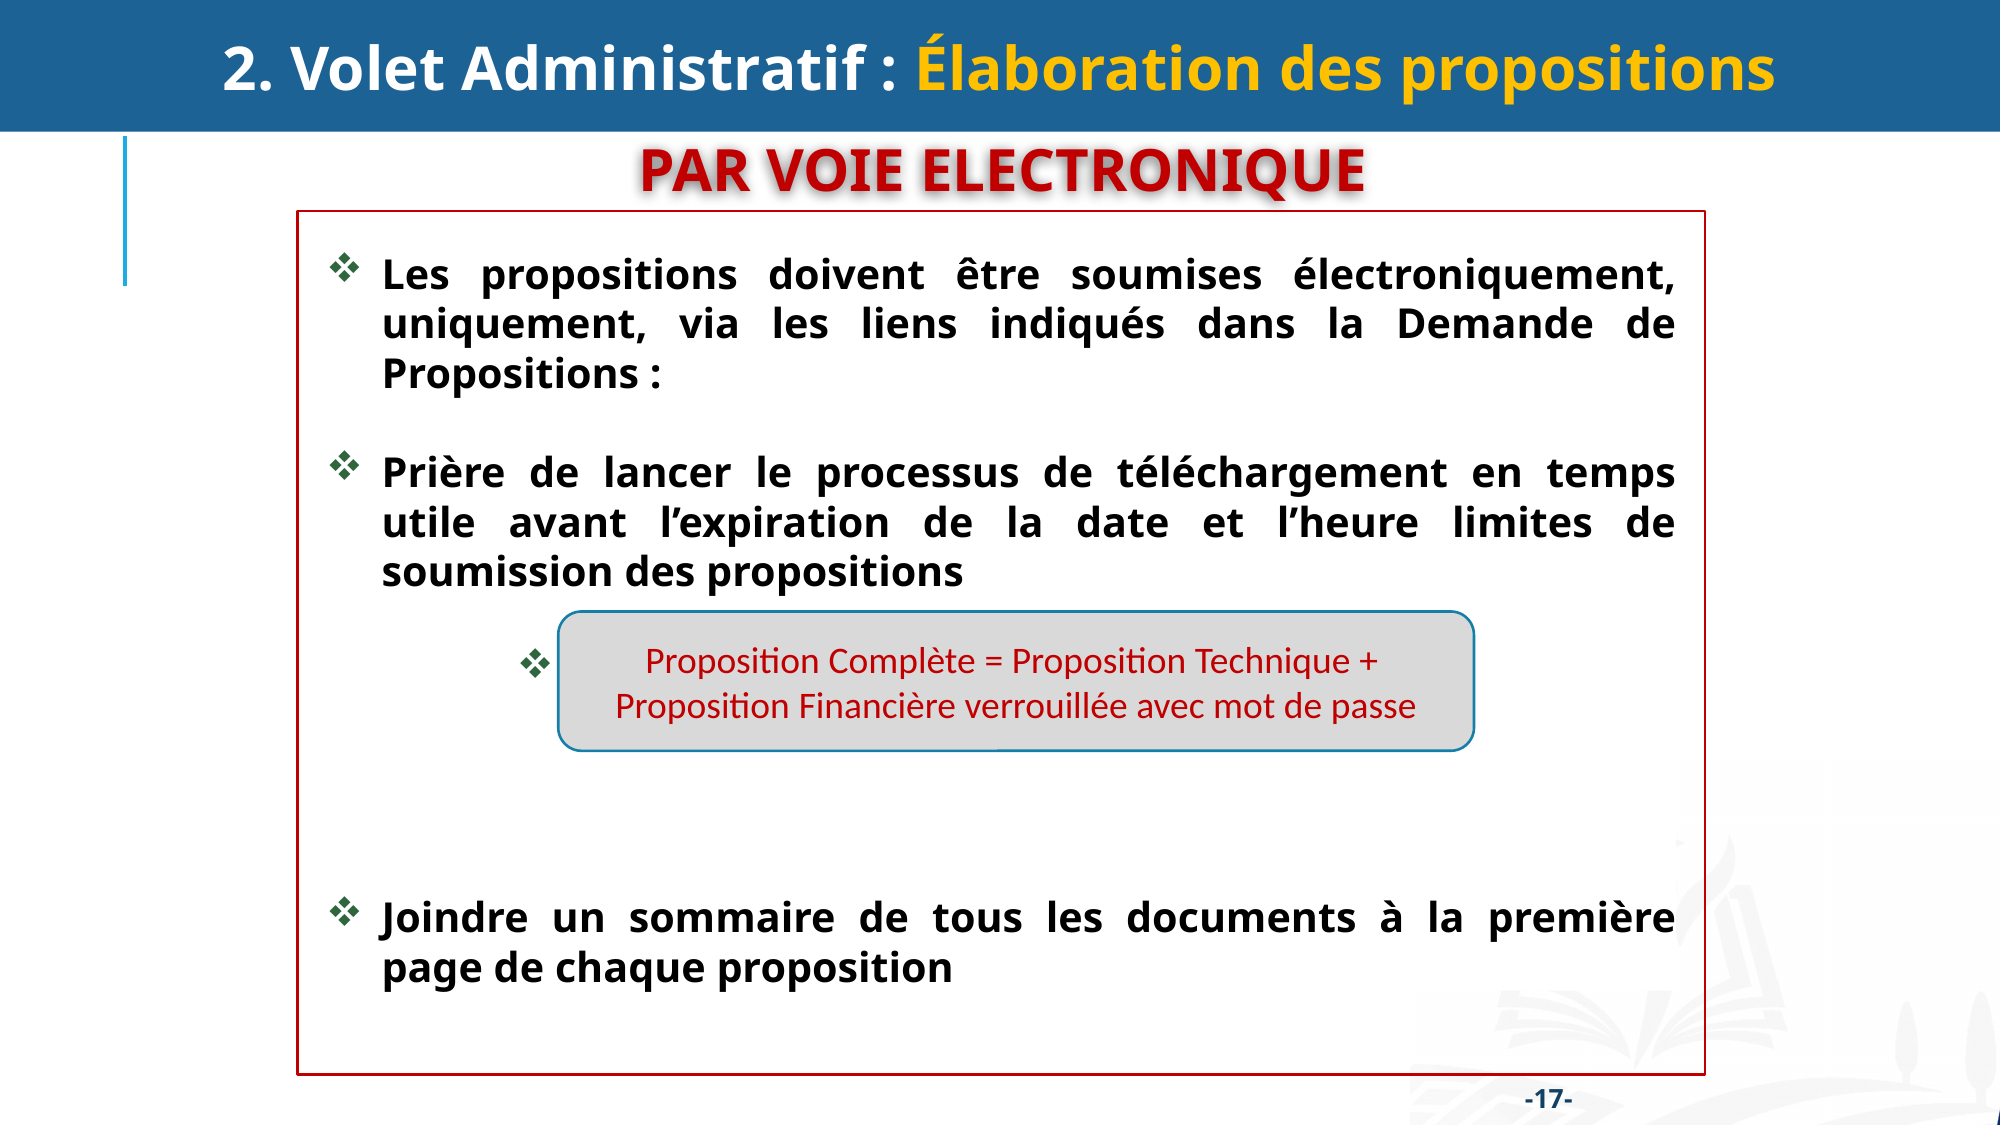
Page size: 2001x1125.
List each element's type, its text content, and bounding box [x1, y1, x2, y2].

text_box Proposition Complète = Proposition Technique + Proposition Financière verrouillée avec mot de passe [556, 610, 1476, 753]
picture [1409, 759, 2000, 1125]
text_box 2. Volet Administratif : Élaboration des propositions [0, 0, 2000, 133]
text_box PAR VOIE ELECTRONIQUE [329, 126, 1677, 210]
text_box [296, 210, 1706, 1076]
